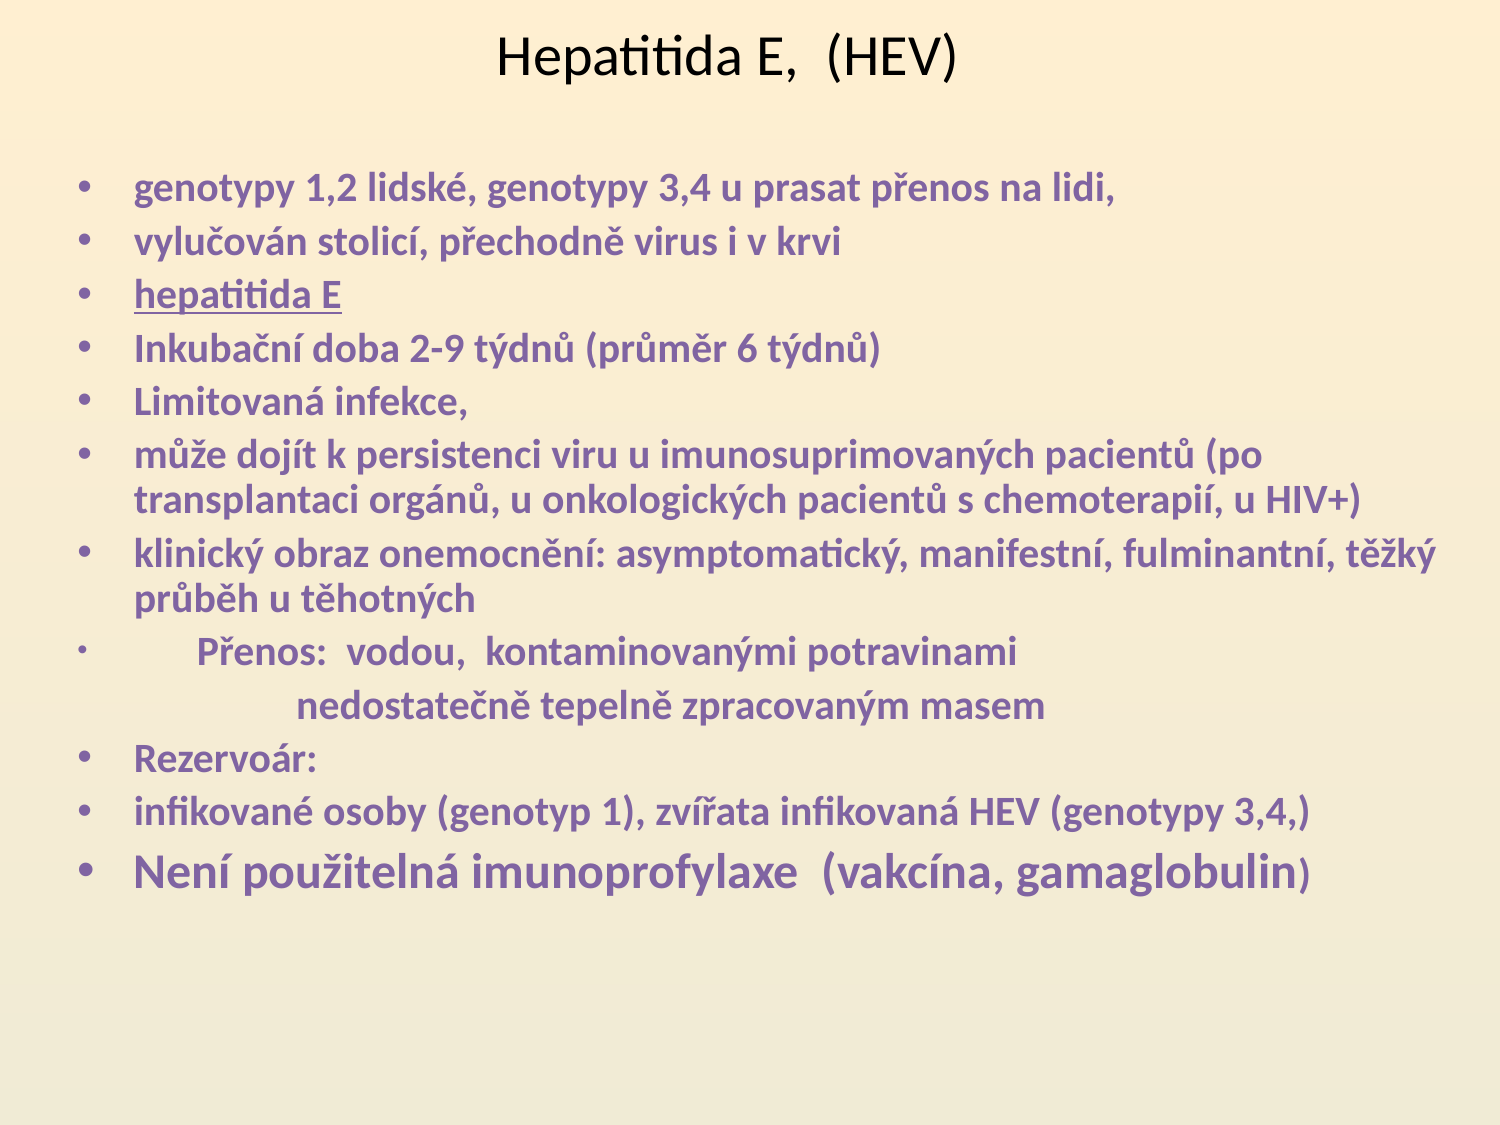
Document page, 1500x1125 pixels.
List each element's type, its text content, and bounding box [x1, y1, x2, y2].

list genotypy 1,2 lidské, genotypy 3,4 u prasat přenos na lidi, vylučován stolicí, přechodně virus i v krvi hepatitida E Inkubační doba 2-9 týdnů (průměr 6 týdnů) Limitovaná infekce, může dojít k persistenci viru u imunosuprimovaných pacientů (po transplantaci orgánů, u onkologických pacientů s chemoterapií, u HIV+) klinický obraz onemocnění: asymptomatický, manifestní, fulminantní, těžký průběh u těhotných Přenos: vodou, kontaminovanými potravinami nedostatečně tepelně zpracovaným masem Rezervoár: infikované osoby (genotyp 1), zvířata infikovaná HEV (genotypy 3,4,) Není použitelná imunoprofylaxe (vakcína, gamaglobulin) [62, 99, 1463, 1083]
title Hepatitida E, (HEV) [53, 0, 1404, 105]
